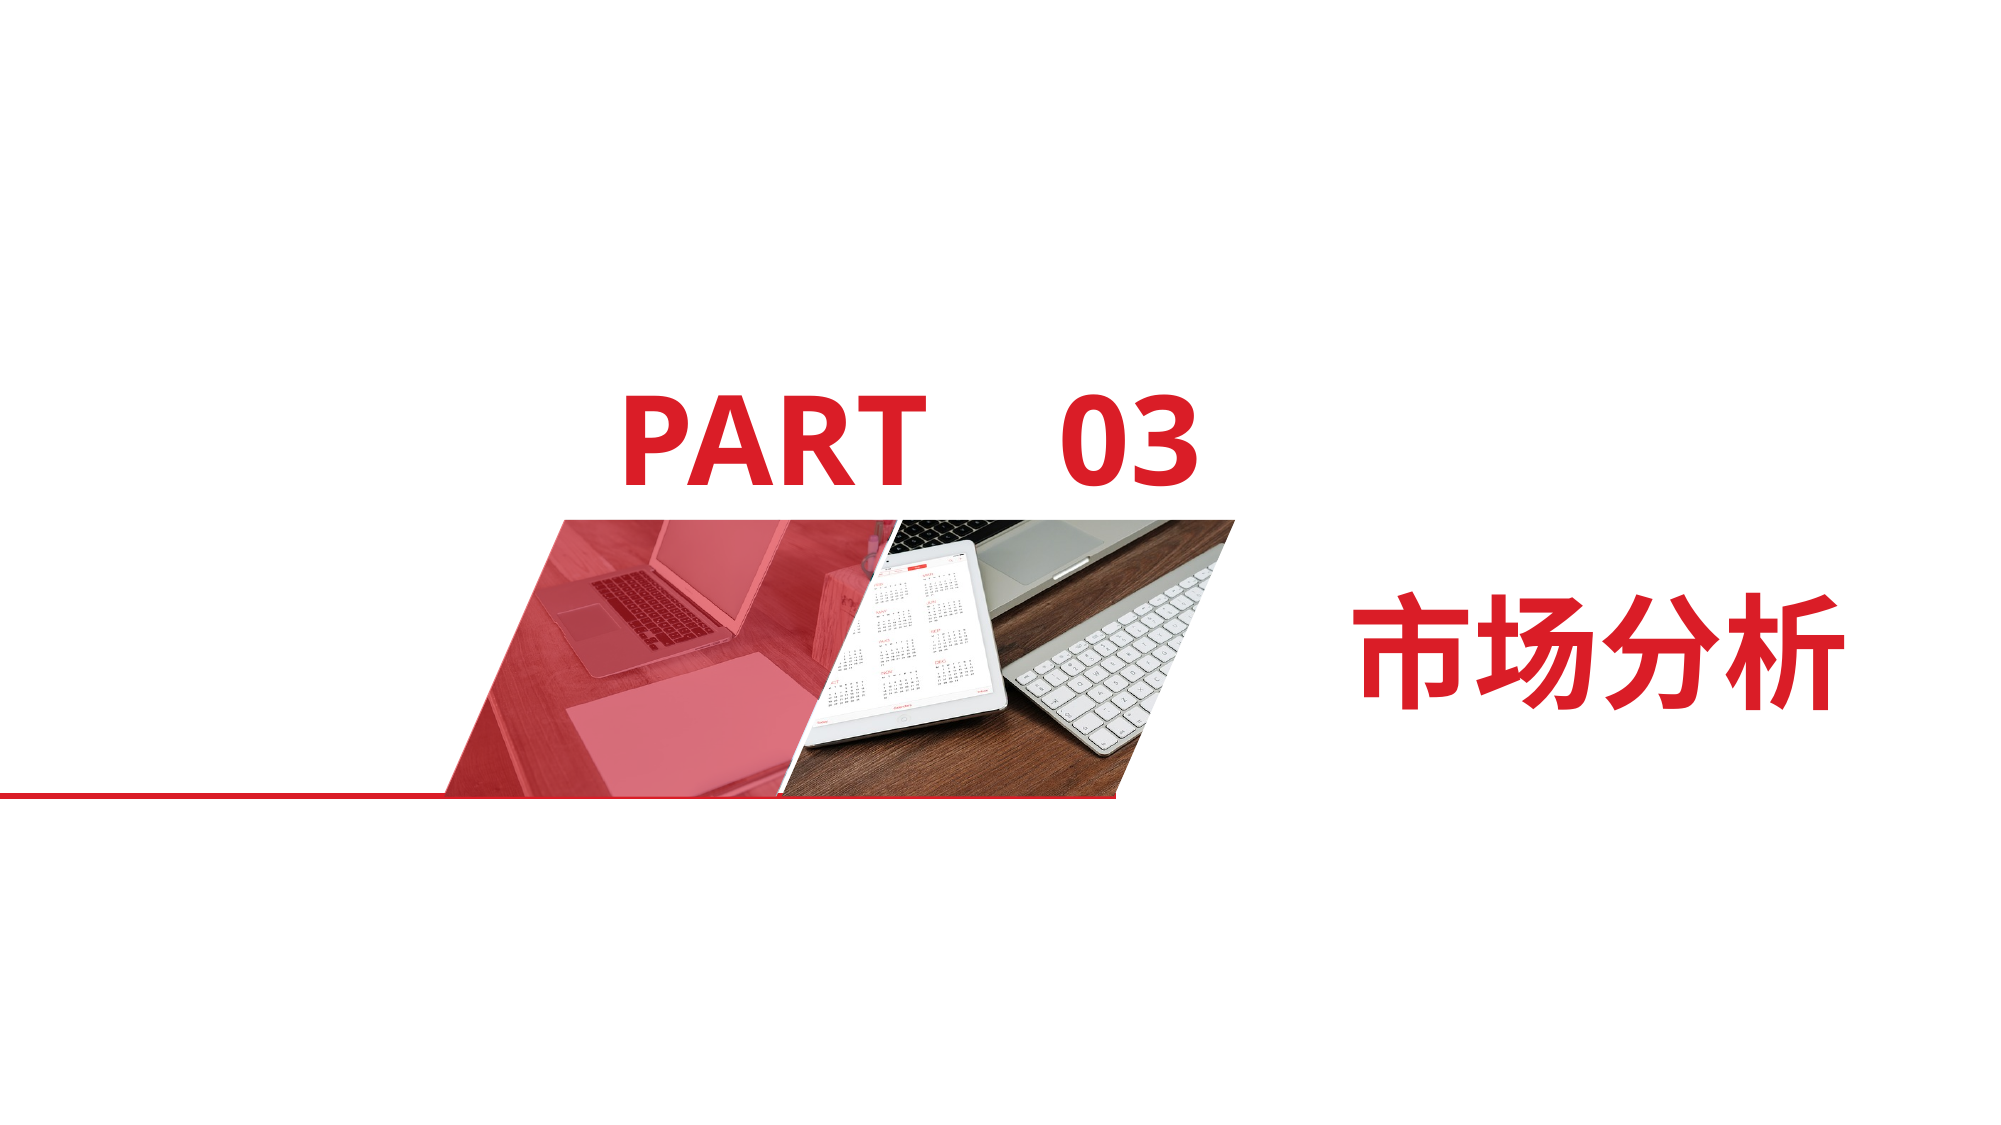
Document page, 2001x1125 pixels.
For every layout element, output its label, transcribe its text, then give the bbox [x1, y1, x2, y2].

text_box PART 03 [600, 353, 1217, 519]
text_box 市场分析 [1334, 567, 1865, 733]
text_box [443, 519, 1236, 797]
